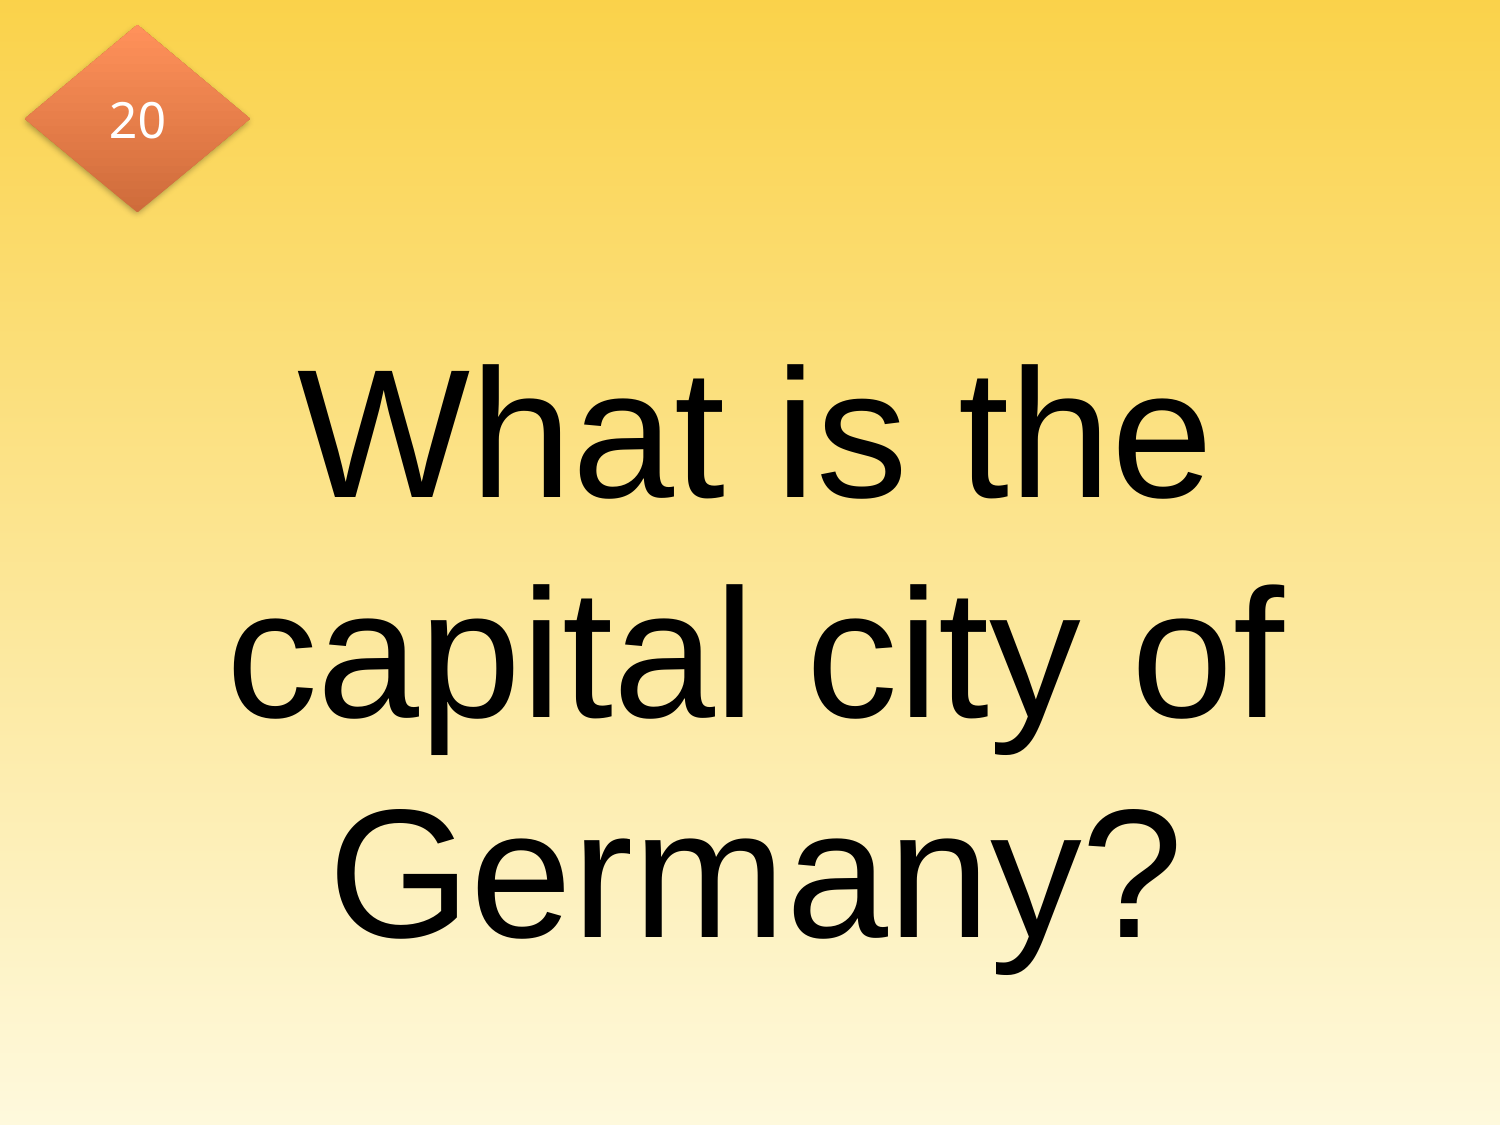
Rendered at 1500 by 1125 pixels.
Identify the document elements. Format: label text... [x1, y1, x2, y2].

title What is the capital city of Germany? [112, 274, 1401, 1013]
text_box 20 [24, 24, 250, 213]
